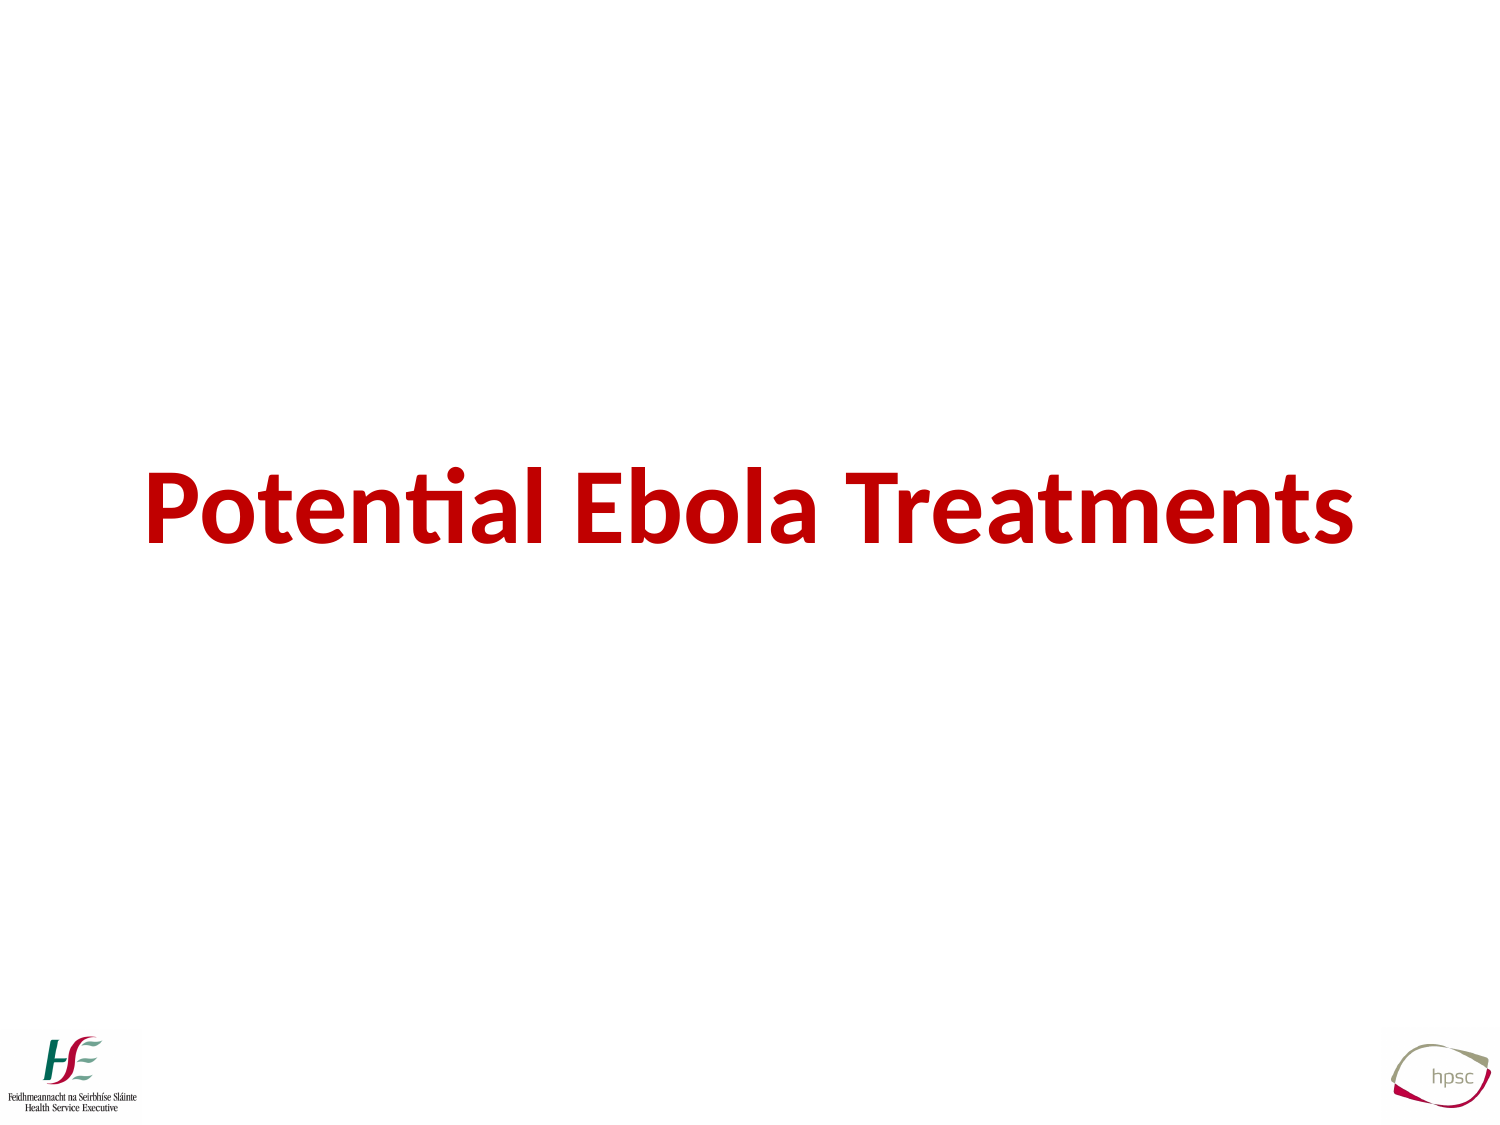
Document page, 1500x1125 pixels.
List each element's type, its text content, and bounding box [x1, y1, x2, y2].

picture [1381, 1026, 1500, 1125]
picture [0, 1029, 142, 1125]
title Potential Ebola Treatments [75, 224, 1425, 775]
